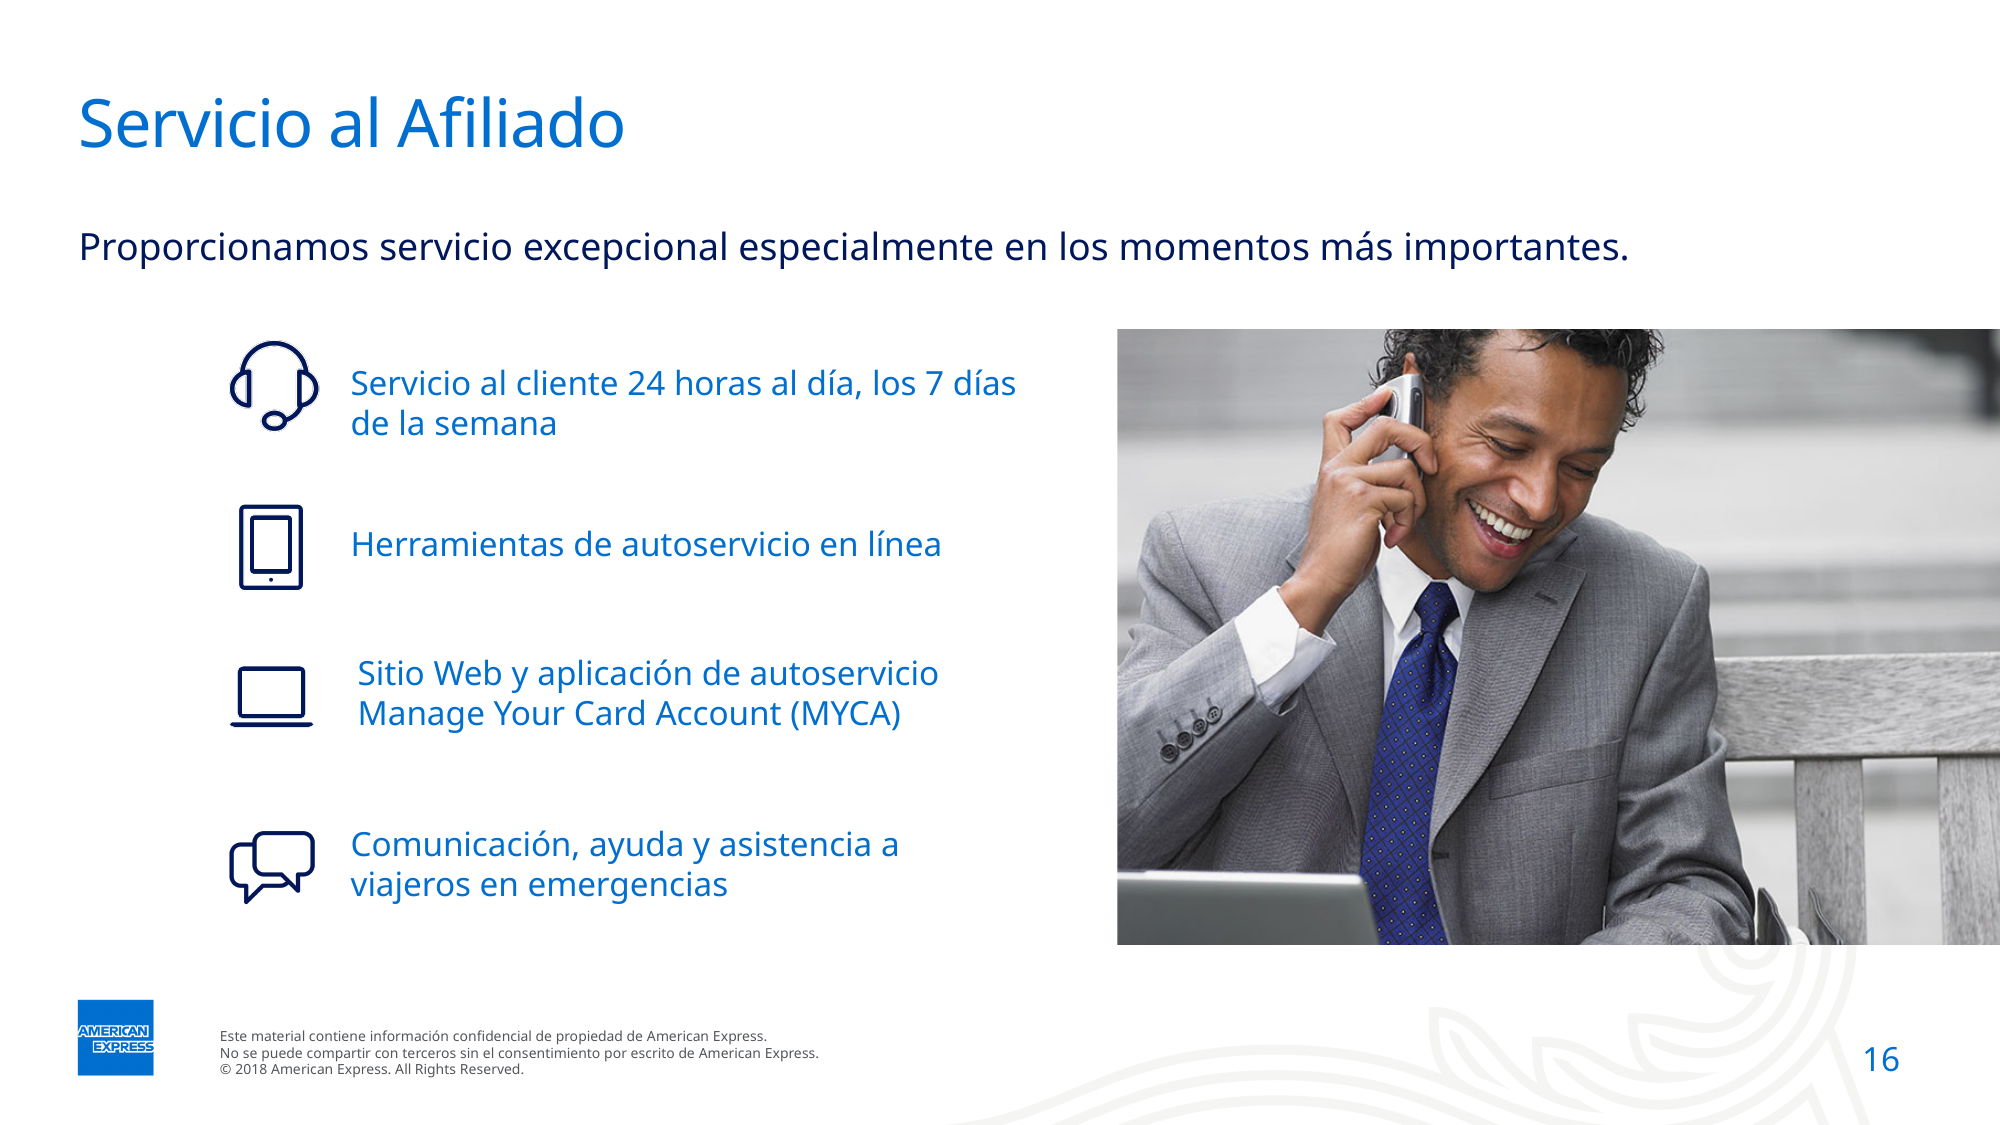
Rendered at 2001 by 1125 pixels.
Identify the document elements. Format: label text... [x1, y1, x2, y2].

picture [65, 987, 166, 1088]
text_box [226, 822, 980, 914]
picture [1117, 329, 2000, 945]
title Servicio al Afiliado [78, 90, 1879, 168]
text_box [238, 504, 1118, 591]
slide_number 16 [1800, 1033, 1900, 1084]
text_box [217, 329, 1055, 451]
list Proporcionamos servicio excepcional especialmente en los momentos más importantes. [78, 214, 1691, 853]
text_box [229, 652, 1004, 741]
